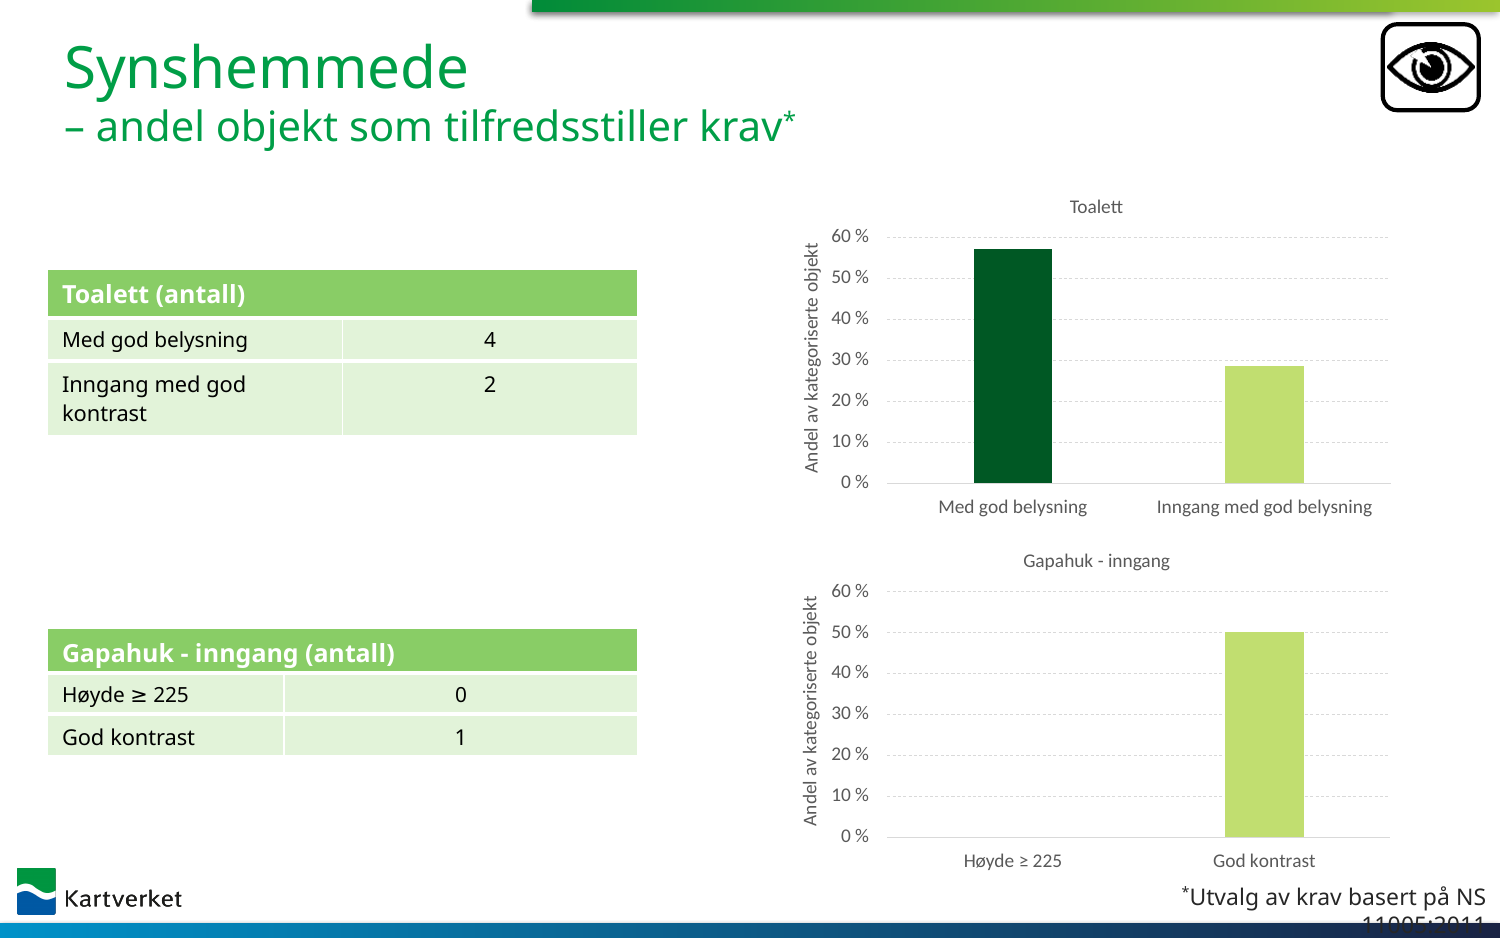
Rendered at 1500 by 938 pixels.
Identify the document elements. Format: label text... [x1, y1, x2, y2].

table_cell 1 [285, 716, 637, 755]
table_cell Med god belysning [48, 320, 342, 359]
table_cell 2 [343, 363, 637, 435]
text_box *Utvalg av krav basert på NS 11005:2011 [1068, 873, 1500, 938]
picture [791, 187, 1402, 526]
picture [791, 541, 1402, 880]
table_header Gapahuk - inngang (antall) [48, 629, 637, 671]
table_cell God kontrast [48, 716, 283, 755]
text_box Synshemmede – andel objekt som tilfredsstiller krav* [49, 24, 1431, 158]
table_cell Høyde ≥ 225 [48, 675, 283, 712]
table_cell Inngang med god kontrast [48, 363, 342, 435]
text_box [1382, 24, 1480, 111]
table_cell 4 [343, 320, 637, 359]
table_header Toalett (antall) [48, 270, 637, 316]
table_cell 0 [285, 675, 637, 712]
